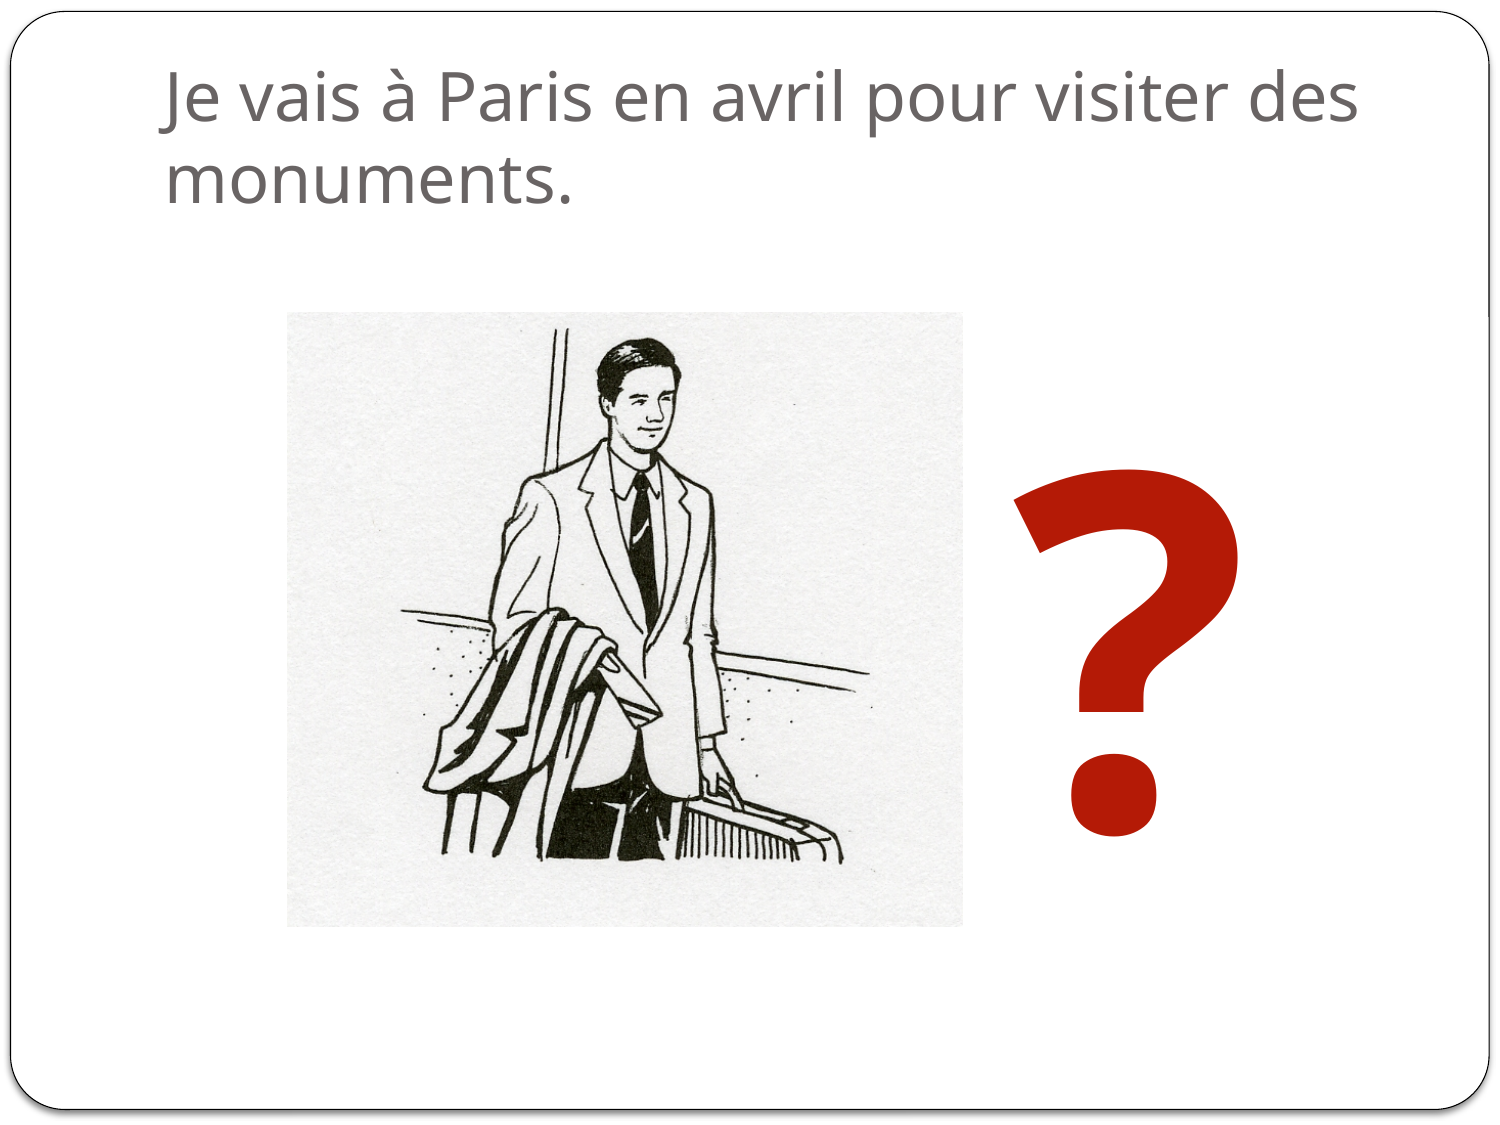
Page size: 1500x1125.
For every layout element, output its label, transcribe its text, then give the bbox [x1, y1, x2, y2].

title Je vais à Paris en avril pour visiter des monuments. [150, 45, 1425, 233]
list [287, 312, 963, 927]
text_box ? [962, 324, 1300, 938]
